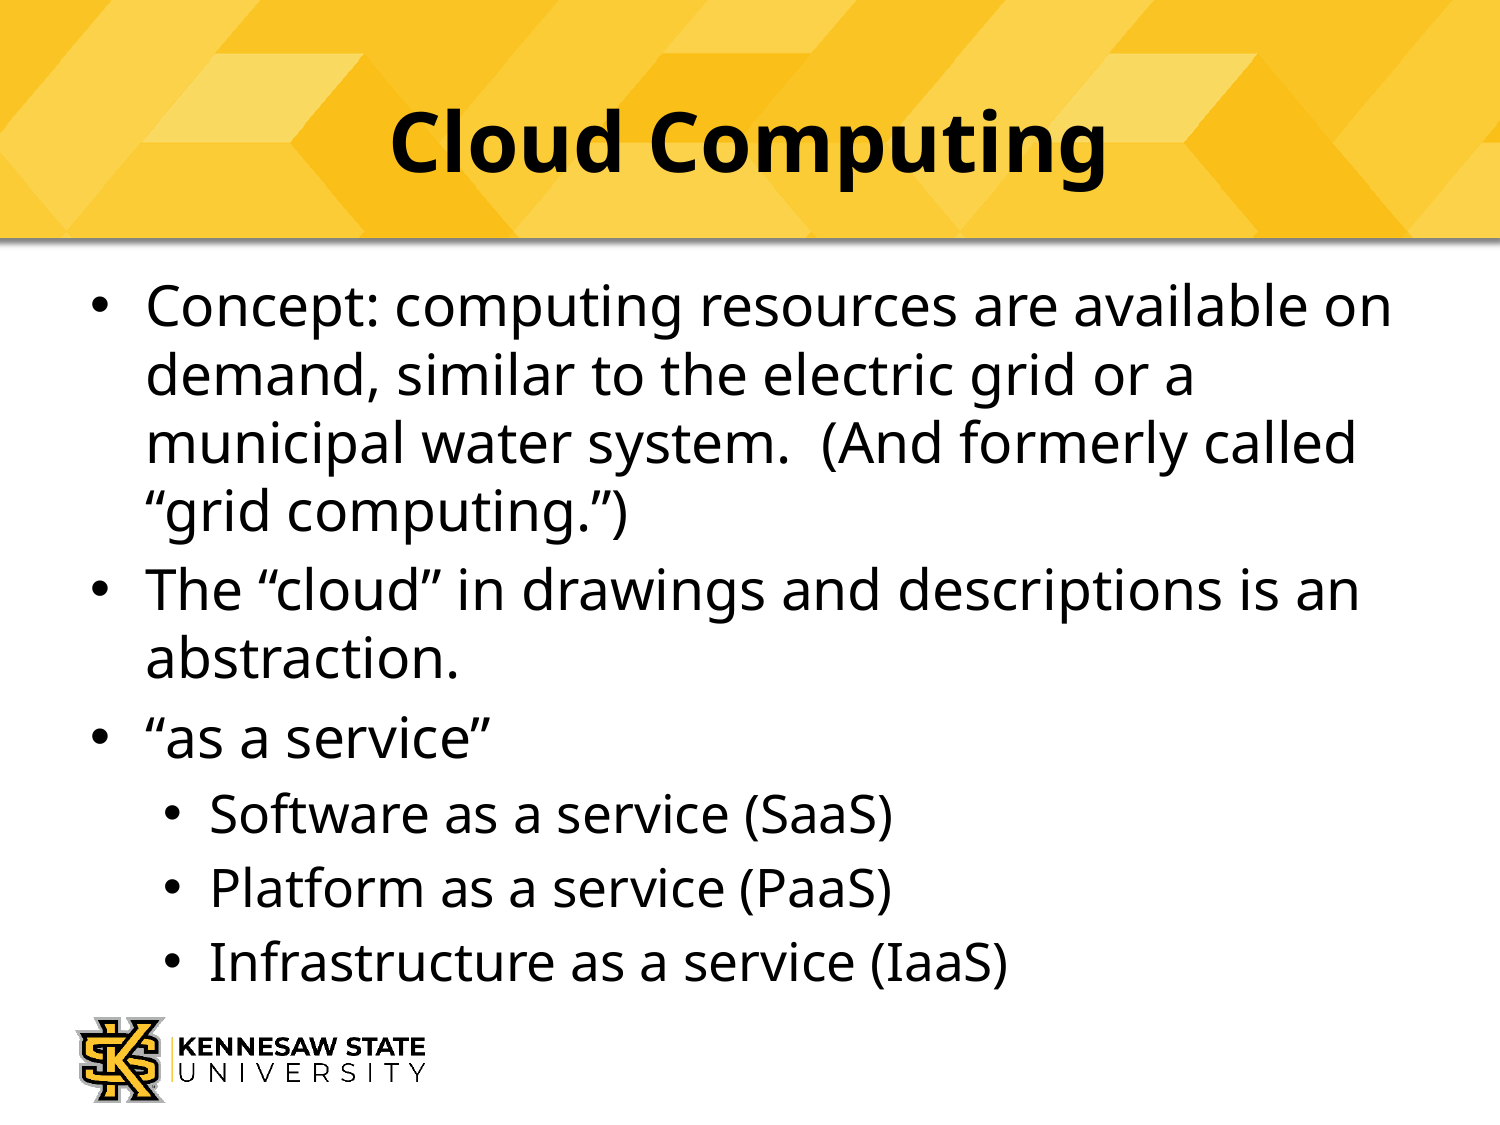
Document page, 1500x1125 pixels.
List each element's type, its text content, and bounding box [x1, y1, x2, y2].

title Cloud Computing [75, 45, 1425, 233]
list Concept: computing resources are available on demand, similar to the electric grid or a municipal water system. (And formerly called “grid computing.”) The “cloud” in drawings and descriptions is an abstraction. “as a service” Software as a service (SaaS) Platform as a service (PaaS) Infrastructure as a service (IaaS) [75, 262, 1425, 1005]
picture [75, 1017, 425, 1103]
picture [0, 0, 1500, 251]
